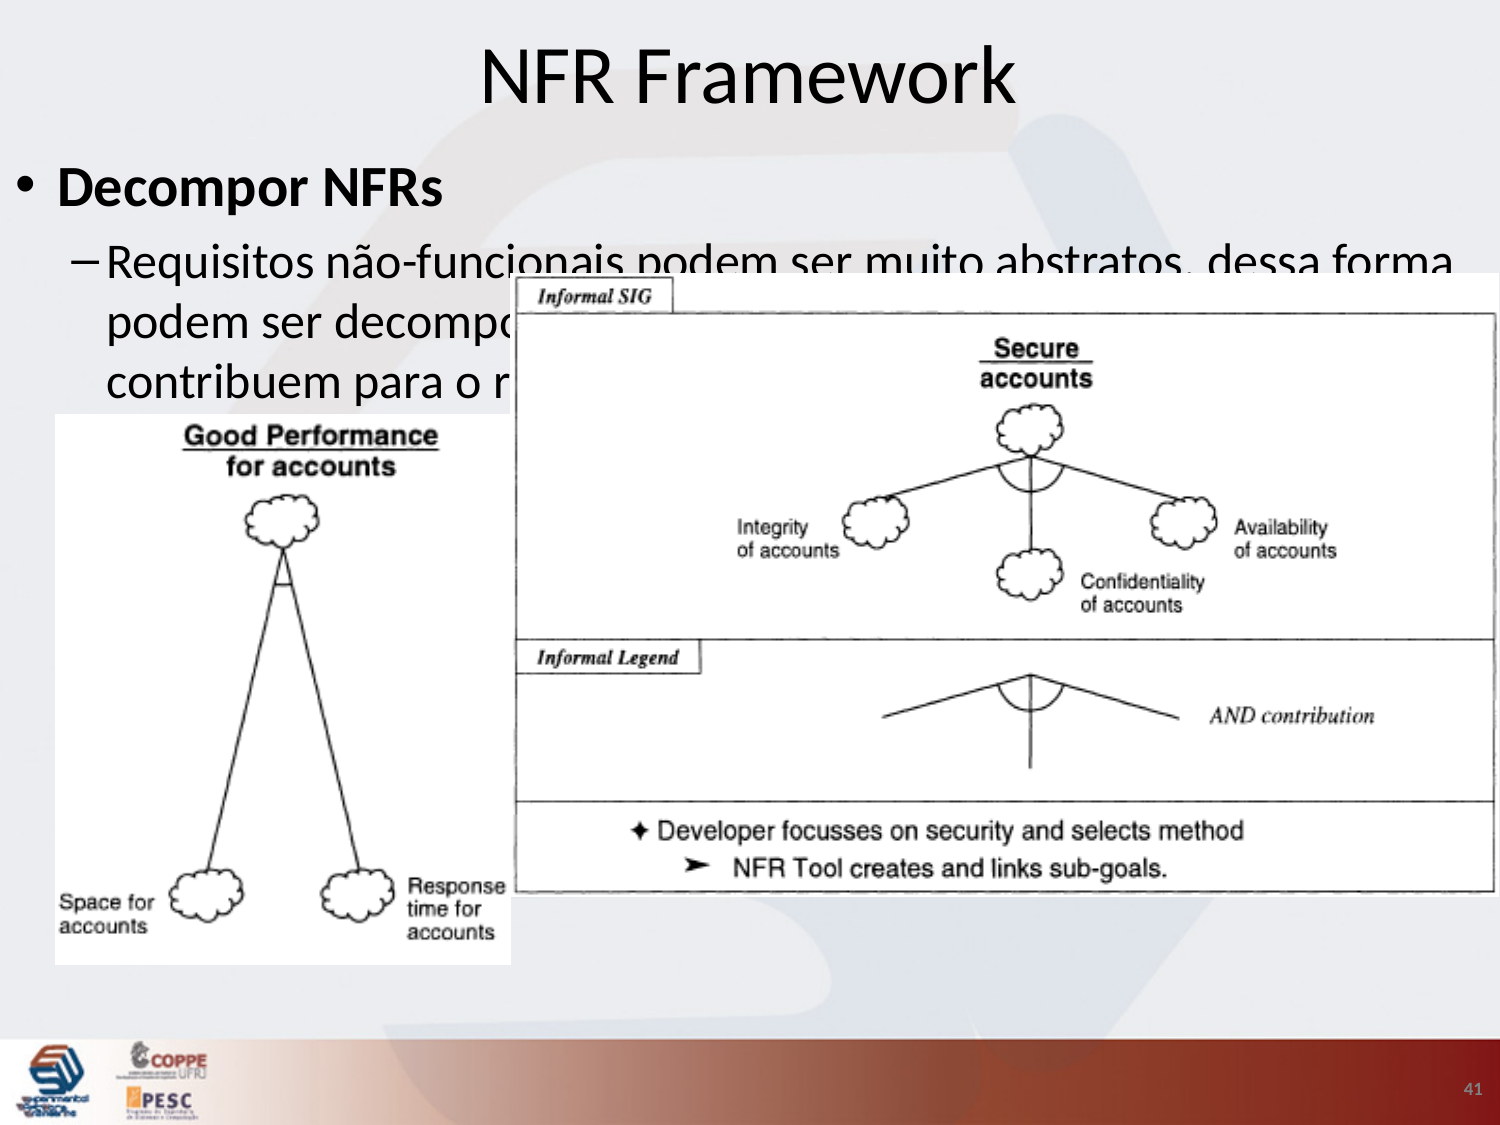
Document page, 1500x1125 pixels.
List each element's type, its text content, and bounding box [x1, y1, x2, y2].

title NFR Framework [0, 0, 1499, 141]
picture [55, 273, 1499, 965]
list Decompor NFRs Requisitos não-funcionais podem ser muito abstratos, dessa forma podem ser decompostos em requisitos não-funcionais que contribuem para o requisito mais abstrato. [0, 140, 1500, 1038]
picture [0, 1038, 1500, 1125]
